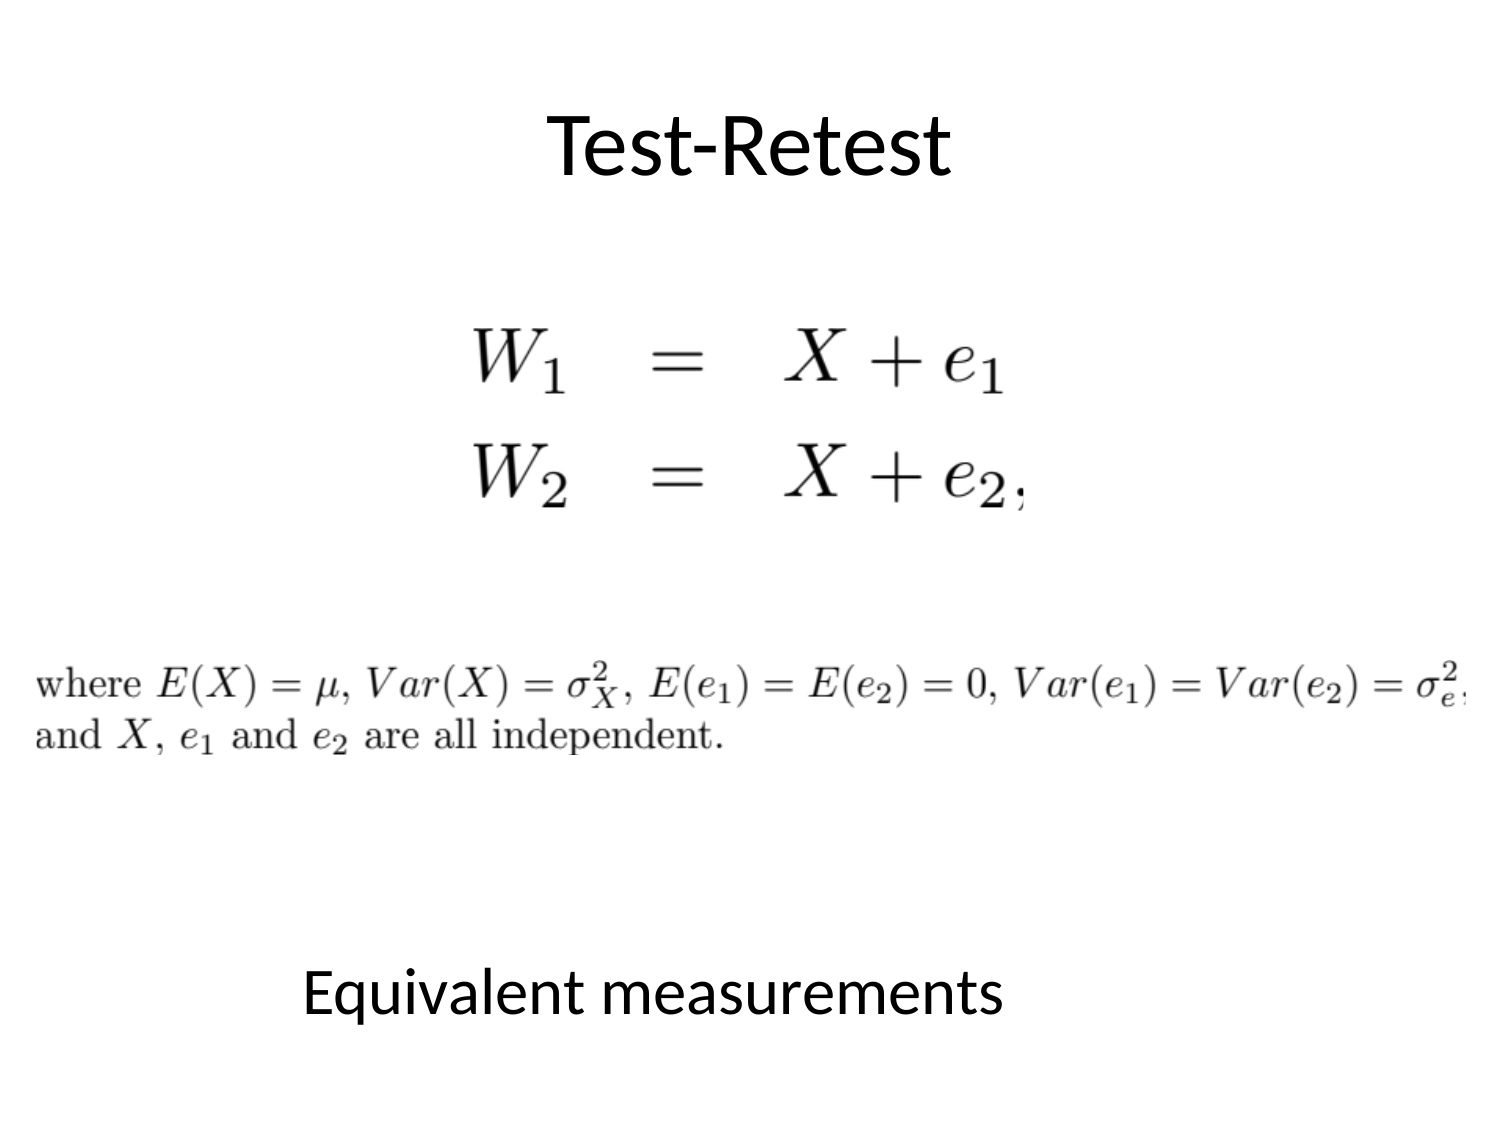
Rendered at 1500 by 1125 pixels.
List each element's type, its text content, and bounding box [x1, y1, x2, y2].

title Test-Retest [75, 45, 1425, 233]
text_box Equivalent measurements [287, 940, 1020, 1035]
picture [473, 328, 1024, 511]
picture [36, 660, 1467, 755]
